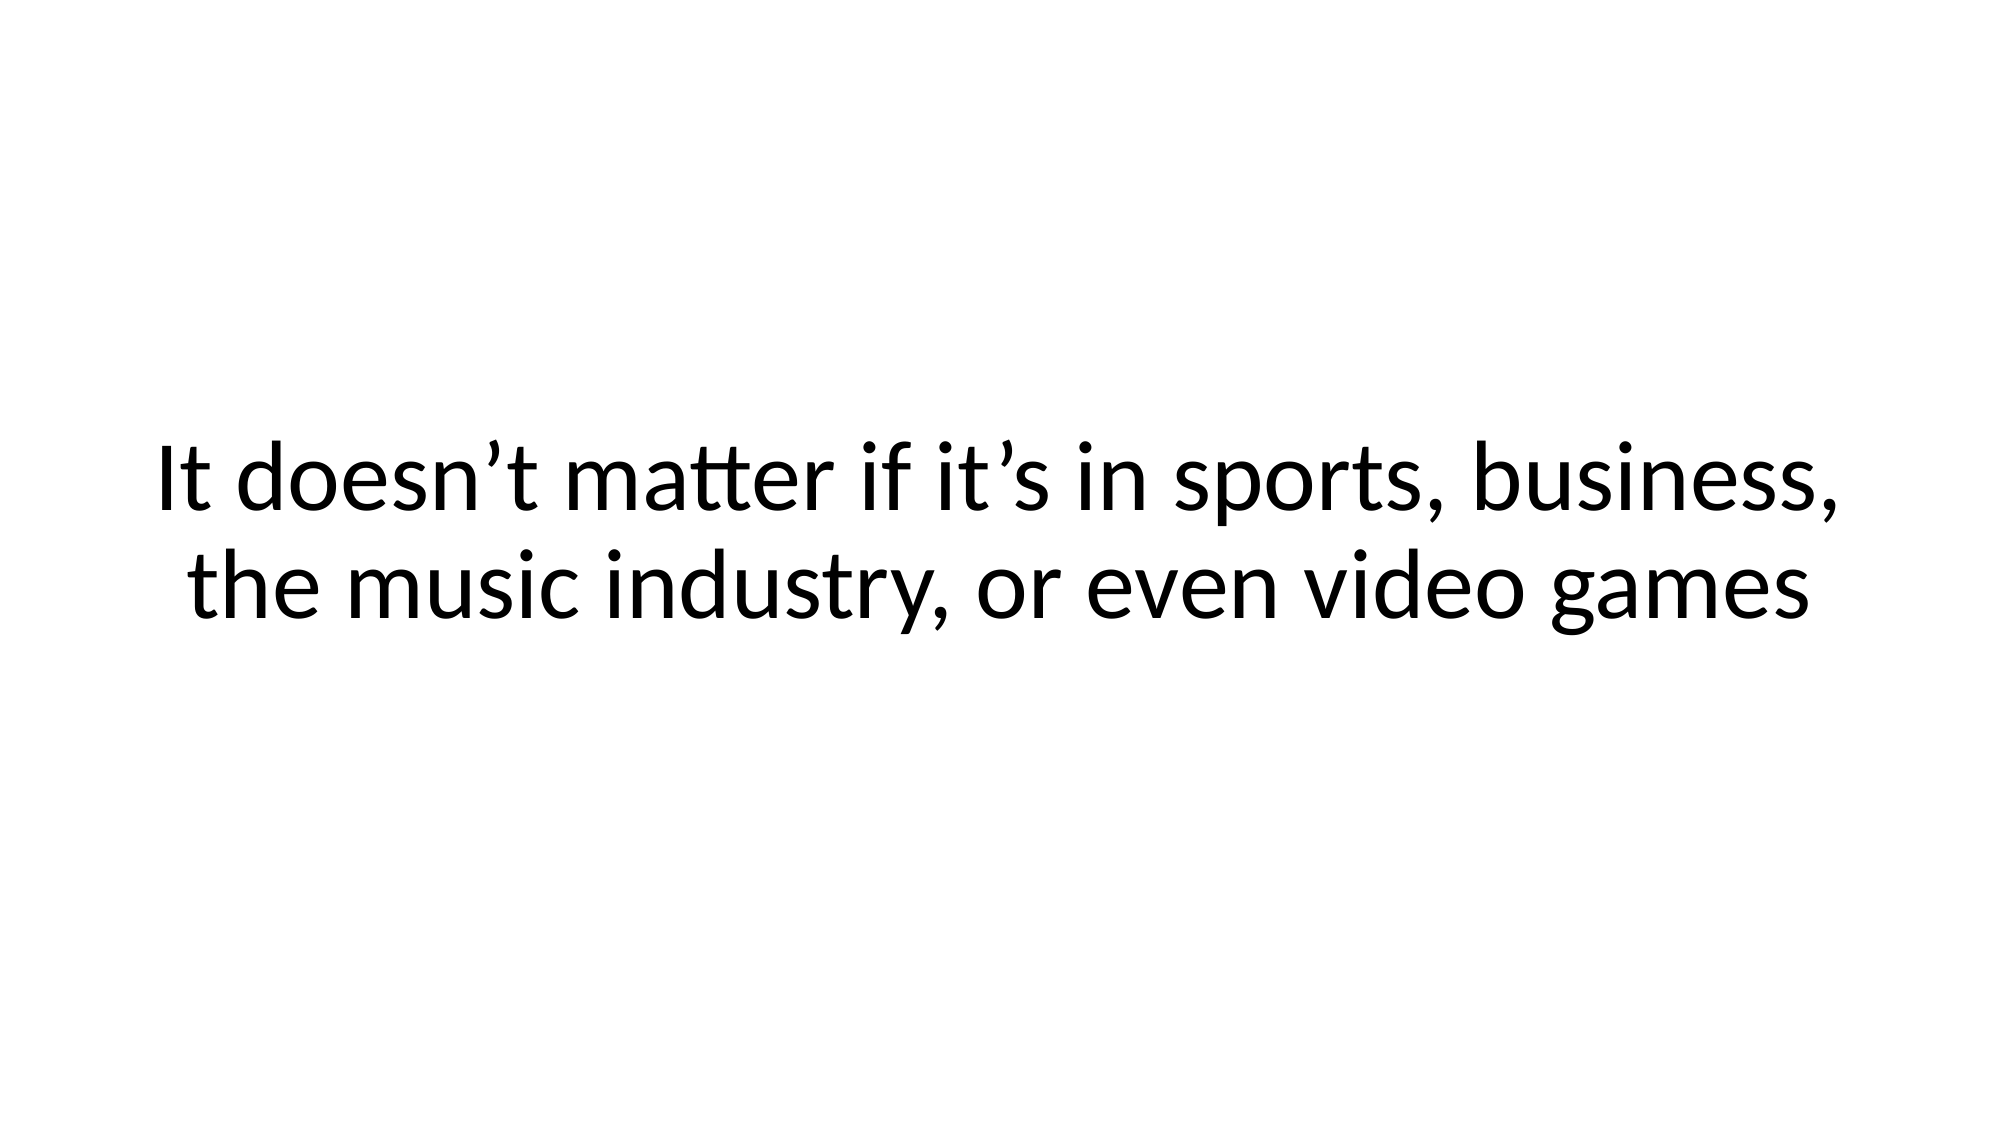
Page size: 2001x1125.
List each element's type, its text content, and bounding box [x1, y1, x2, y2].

list It doesn’t matter if it’s in sports, business, the music industry, or even video games [136, 417, 1862, 966]
